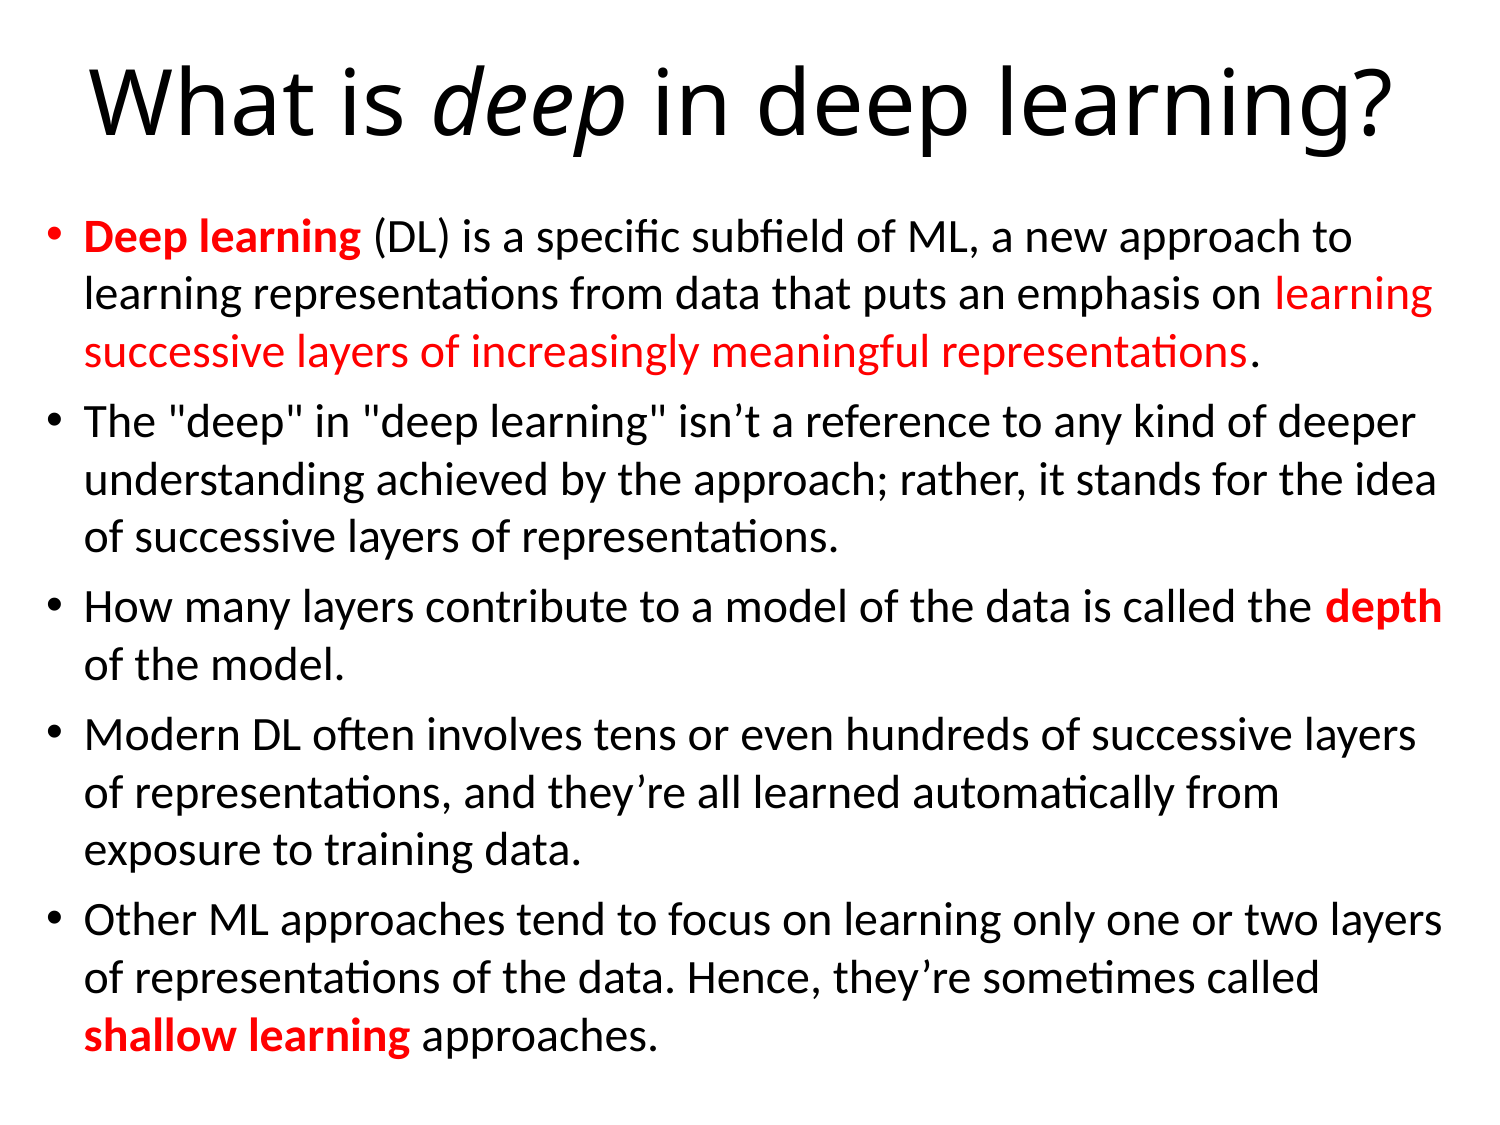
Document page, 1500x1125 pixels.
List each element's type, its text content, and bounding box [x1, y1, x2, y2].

title What is deep in deep learning? [73, 45, 1486, 167]
list Deep learning (DL) is a specific subfield of ML, a new approach to learning representations from data that puts an emphasis on learning successive layers of increasingly meaningful representations. The "deep" in "deep learning" isn’t a reference to any kind of deeper understanding achieved by the approach; rather, it stands for the idea of successive layers of representations. How many layers contribute to a model of the data is called the depth of the model. Modern DL often involves tens or even hundreds of successive layers of representations, and they’re all learned automatically from exposure to training data. Other ML approaches tend to focus on learning only one or two layers of representations of the data. Hence, they’re sometimes called shallow learning approaches. [31, 196, 1466, 1102]
